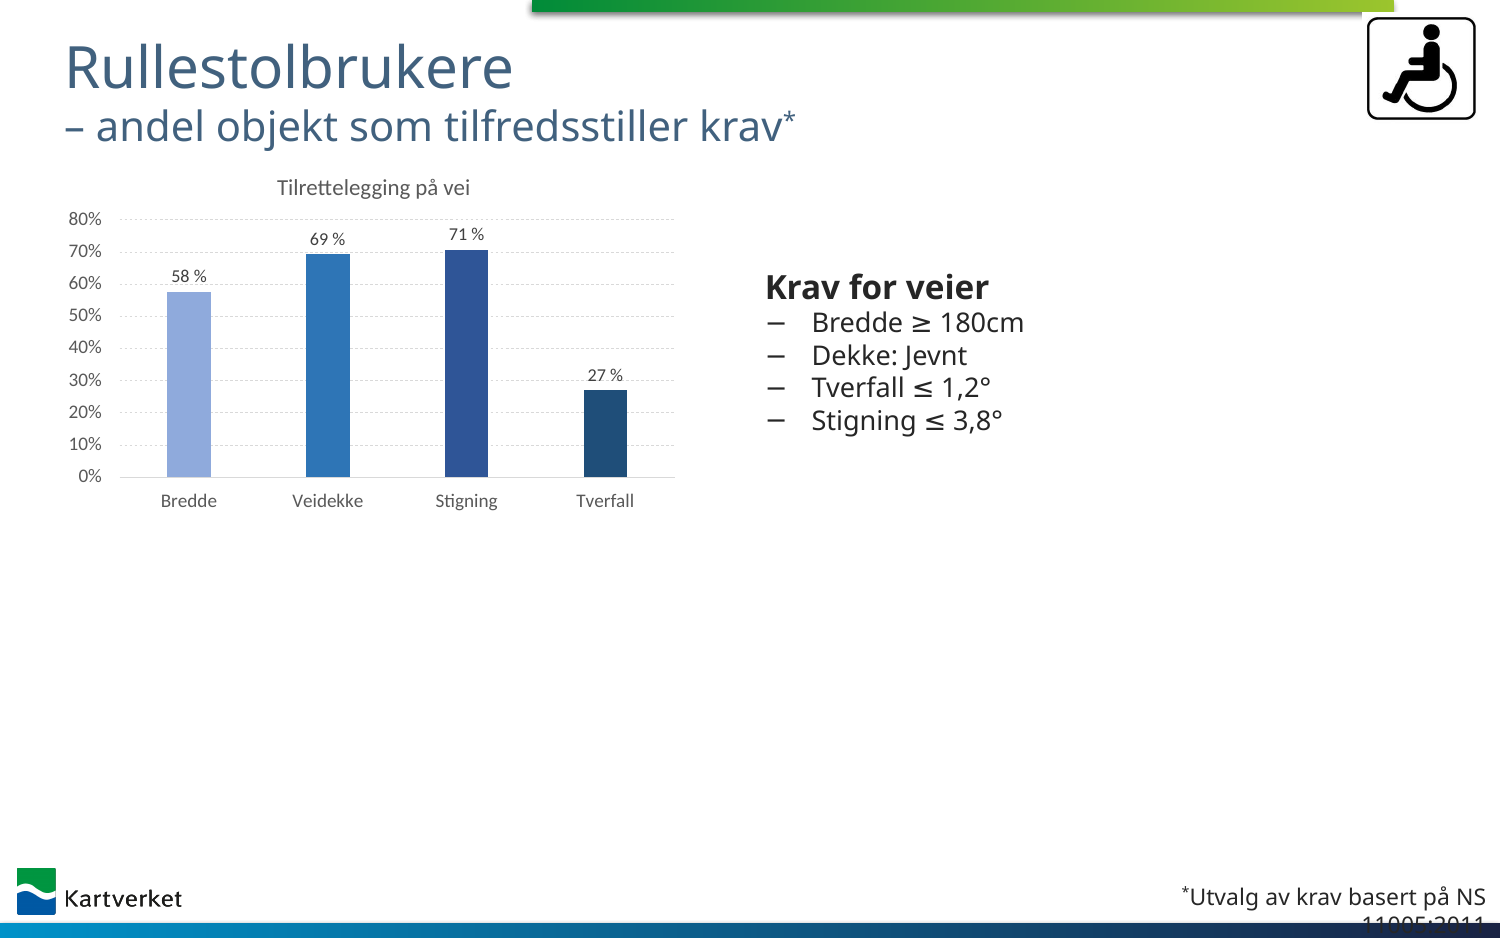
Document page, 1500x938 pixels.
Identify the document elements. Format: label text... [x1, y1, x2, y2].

text_box Rullestolbrukere – andel objekt som tilfredsstiller krav* [49, 25, 1431, 158]
picture [62, 166, 686, 519]
text_box Krav for veier Bredde ≥ 180cm Dekke: Jevnt Tverfall ≤ 1,2° Stigning ≤ 3,8° [750, 258, 1234, 444]
picture [1362, 12, 1481, 126]
text_box *Utvalg av krav basert på NS 11005:2011 [1068, 873, 1500, 938]
